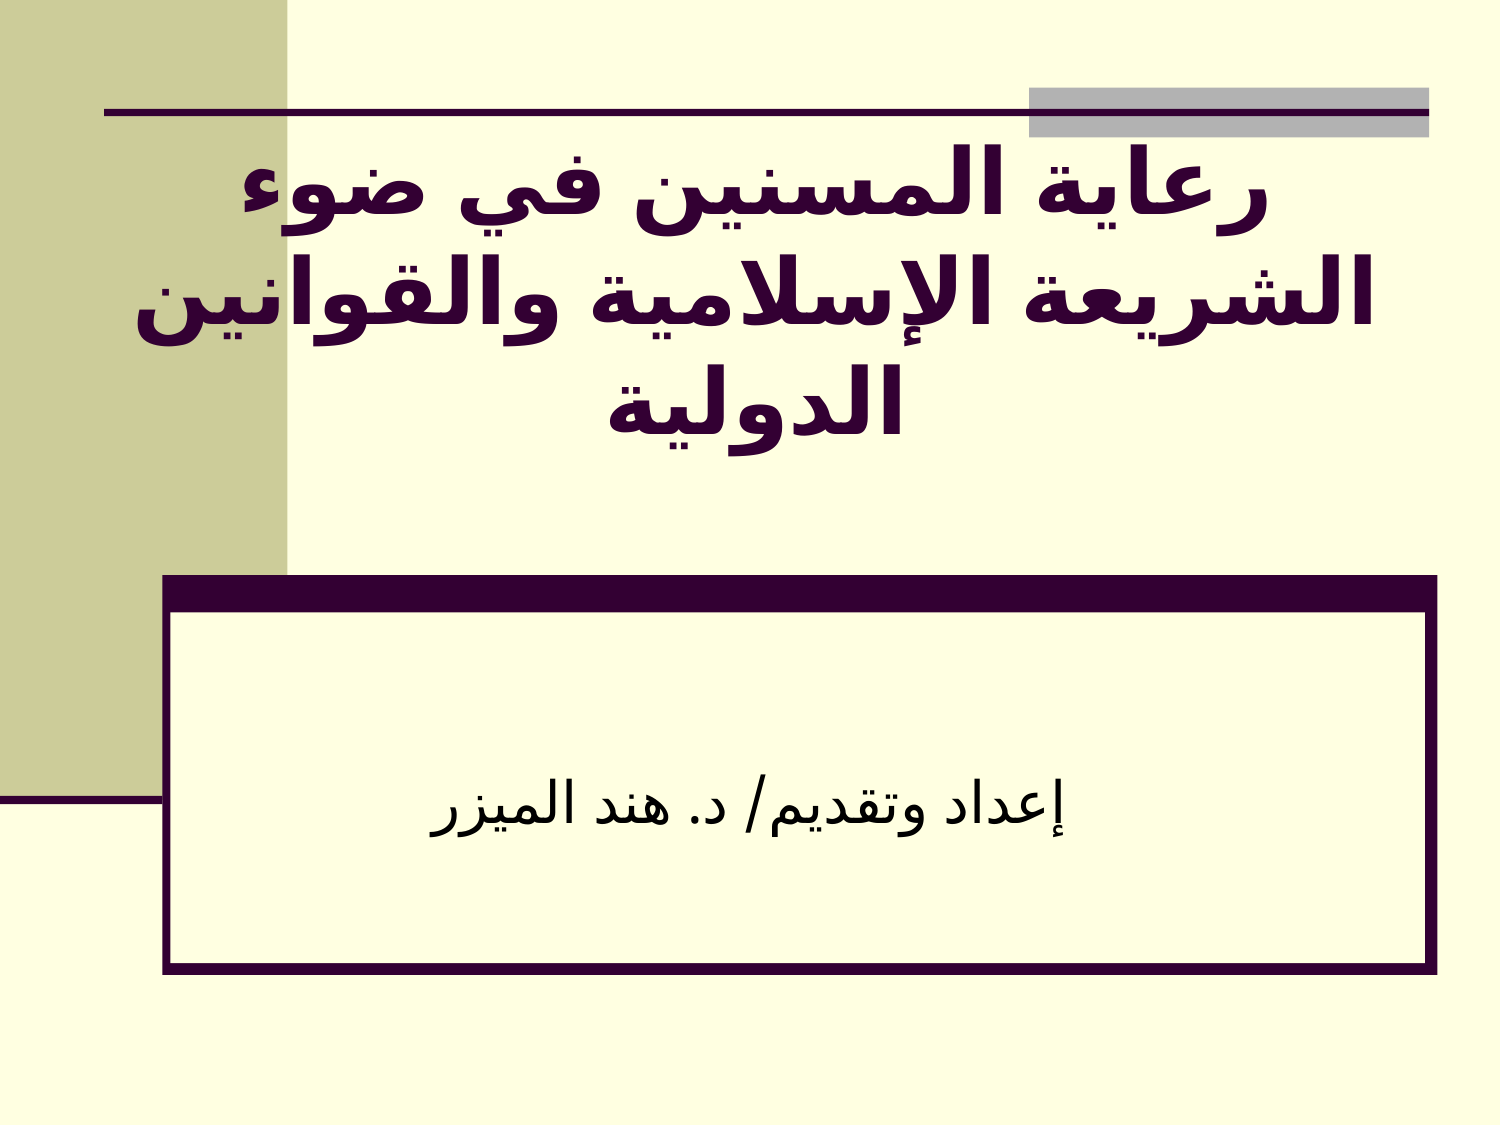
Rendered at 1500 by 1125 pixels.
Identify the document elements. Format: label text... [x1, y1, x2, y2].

subtitle إعداد وتقديم/ د. هند الميزر [225, 637, 1275, 963]
title رعاية المسنين في ضوء الشريعة الإسلامية والقوانين الدولية [112, 125, 1400, 450]
